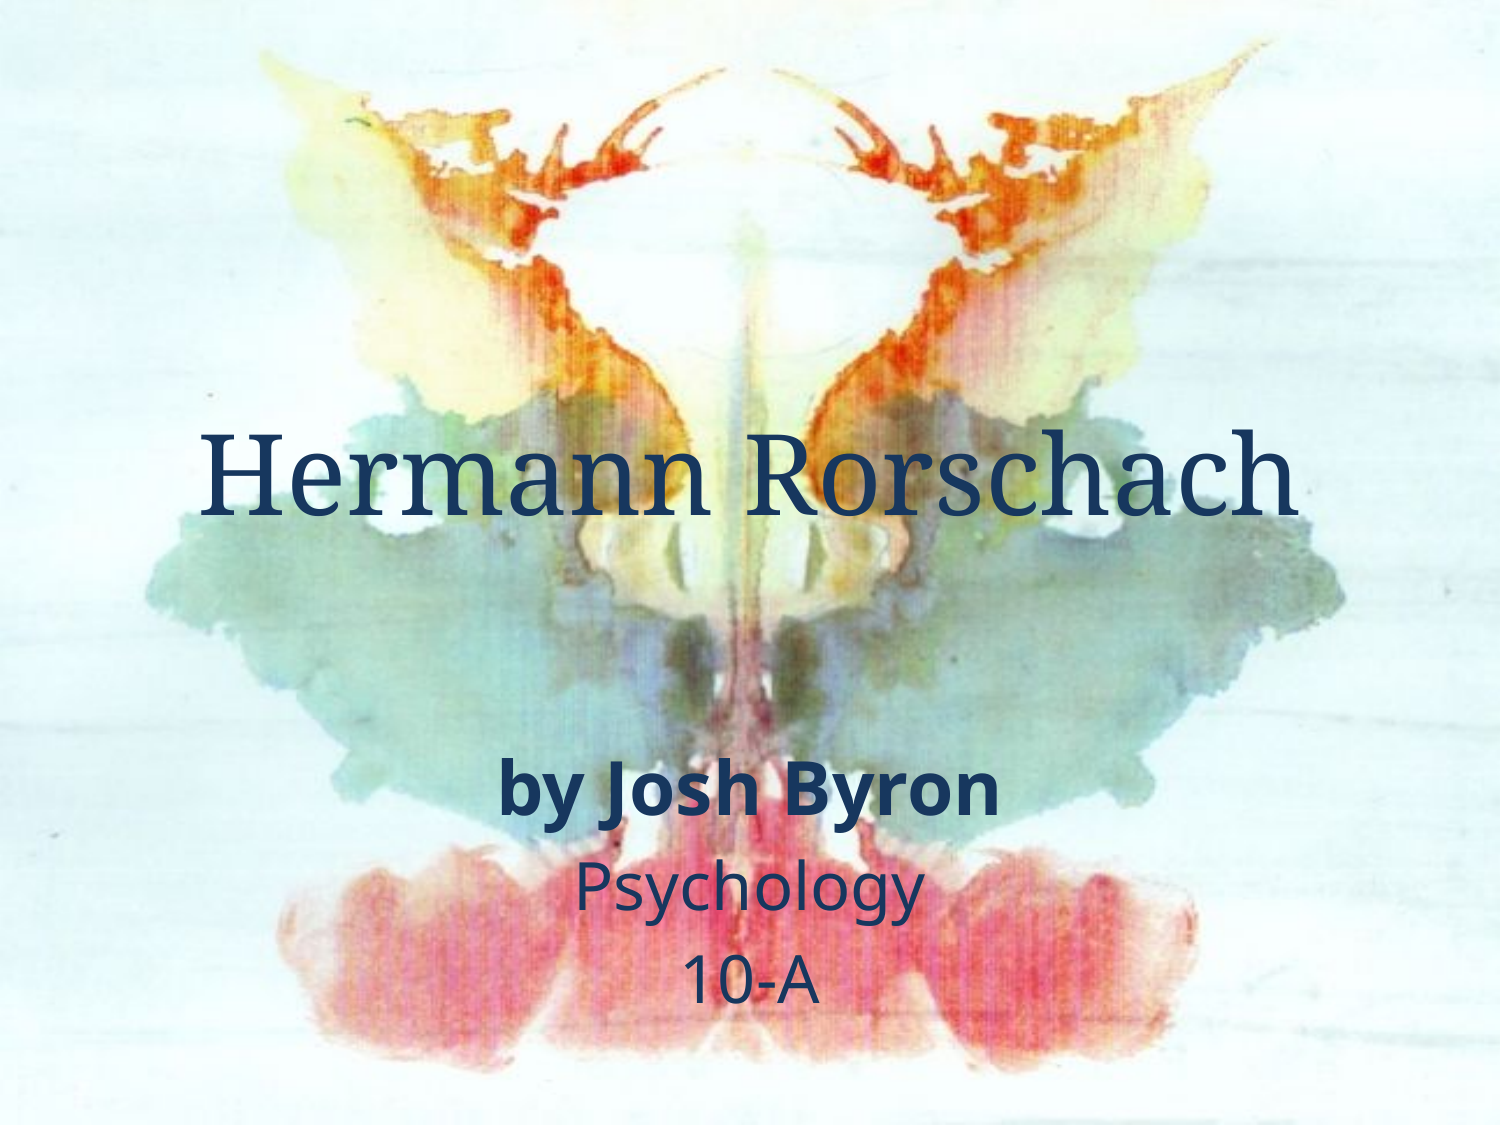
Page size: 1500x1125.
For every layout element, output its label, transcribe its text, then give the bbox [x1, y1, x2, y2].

subtitle by Josh Byron Psychology 10-A [225, 637, 1275, 1050]
title Hermann Rorschach [112, 349, 1388, 591]
picture [0, 0, 1500, 1125]
